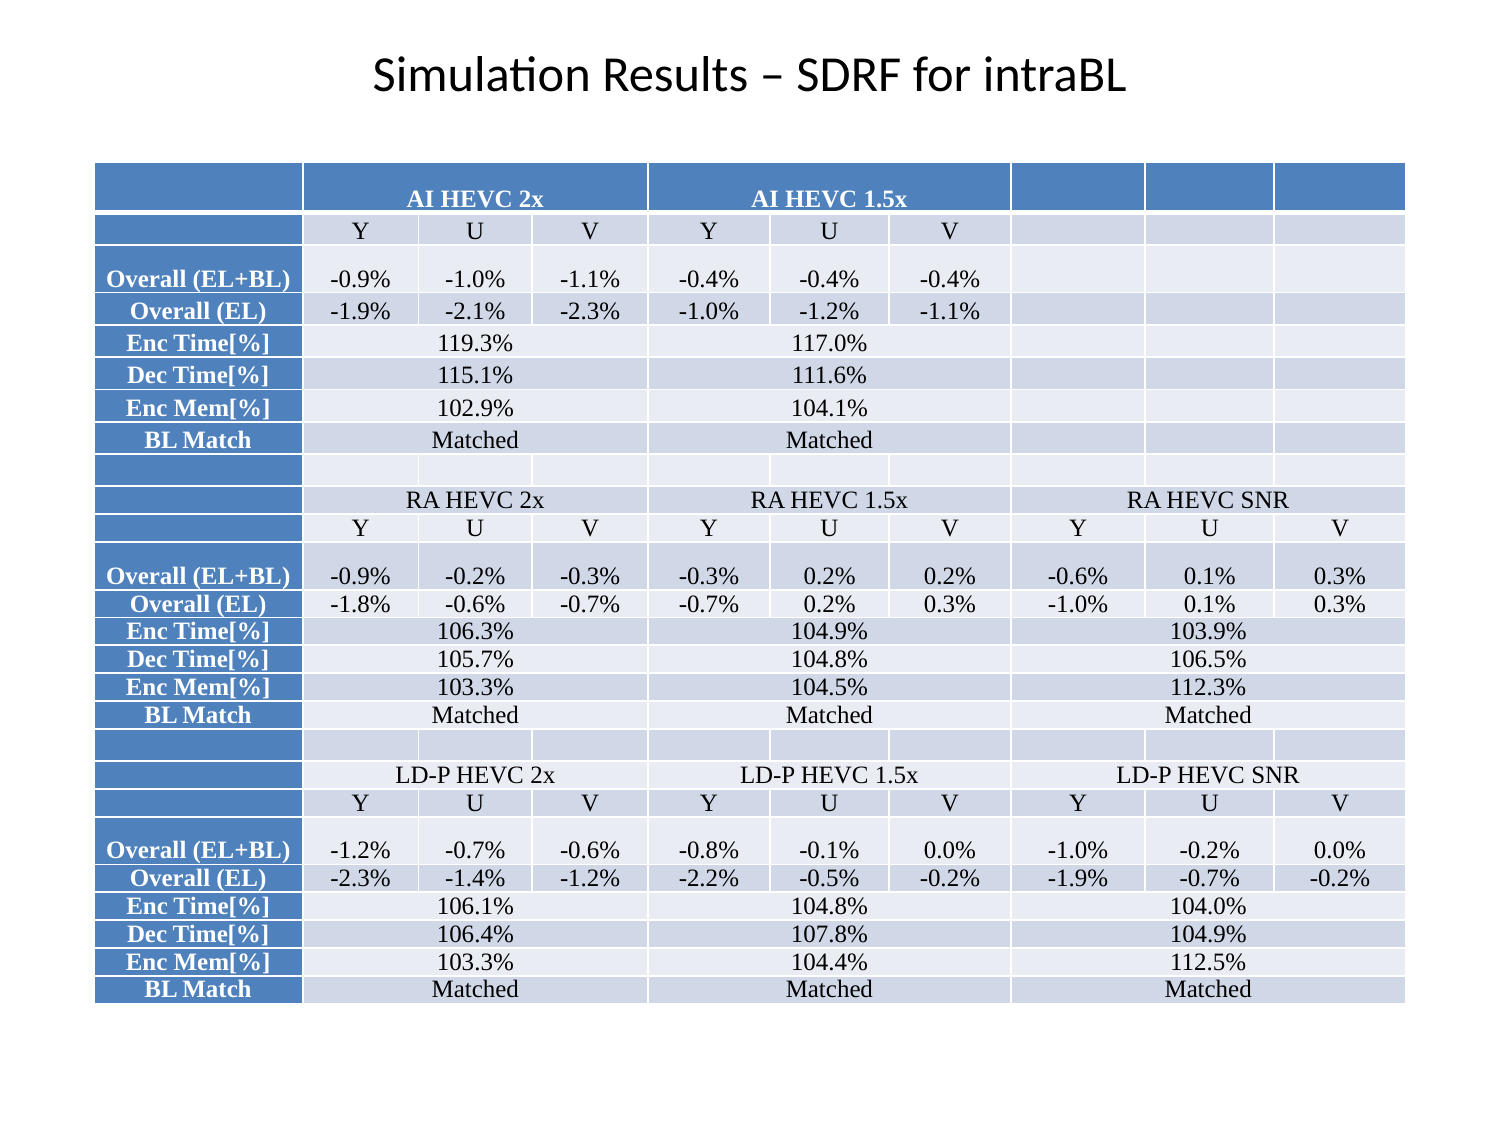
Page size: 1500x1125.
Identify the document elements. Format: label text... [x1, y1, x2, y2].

table_cell LD-P HEVC 1.5x [649, 762, 1010, 788]
table_cell Enc Time[%] [95, 326, 302, 356]
table_cell U [771, 515, 888, 541]
table_cell Y [1012, 515, 1144, 541]
table_cell Enc Mem[%] [95, 674, 302, 700]
table_cell [1012, 390, 1144, 421]
table_cell [1012, 358, 1144, 389]
table_cell 104.4% [649, 949, 1010, 975]
table_cell -2.3% [533, 293, 647, 324]
table_cell Dec Time[%] [95, 921, 302, 947]
table_cell [95, 515, 302, 541]
table_cell Overall (EL+BL) [95, 246, 302, 292]
table_cell Matched [649, 702, 1010, 728]
table_cell [1275, 358, 1405, 389]
table_cell -0.2% [1146, 818, 1273, 864]
table_cell 0.2% [771, 591, 888, 617]
table_cell [1012, 293, 1144, 324]
table_cell 106.5% [1012, 646, 1405, 672]
table_cell [1275, 423, 1405, 453]
table_cell 0.0% [890, 818, 1010, 864]
table_cell V [533, 790, 647, 816]
table_cell Overall (EL+BL) [95, 818, 302, 864]
table_cell [1146, 455, 1273, 485]
table_header [1012, 163, 1144, 210]
table_cell [95, 455, 302, 485]
table_cell BL Match [95, 977, 302, 1003]
table_cell -0.2% [890, 865, 1010, 891]
table_cell [419, 730, 531, 760]
table_cell Overall (EL) [95, 591, 302, 617]
table_cell [95, 730, 302, 760]
table_cell -1.9% [1012, 865, 1144, 891]
table_cell V [890, 790, 1010, 816]
table_cell 0.3% [1275, 543, 1405, 589]
table_cell 117.0% [649, 326, 1010, 356]
table_cell U [1146, 515, 1273, 541]
table_header AI HEVC 2x [304, 163, 647, 210]
table_cell 115.1% [304, 358, 647, 389]
table_cell -0.8% [649, 818, 769, 864]
table_cell [1012, 423, 1144, 453]
table_cell -1.1% [890, 293, 1010, 324]
table_cell 111.6% [649, 358, 1010, 389]
table_cell Y [304, 515, 418, 541]
table_cell -1.0% [1012, 818, 1144, 864]
table_cell Enc Time[%] [95, 893, 302, 919]
table_cell V [1275, 790, 1405, 816]
table_cell [1275, 390, 1405, 421]
table_cell U [419, 515, 531, 541]
table_cell Dec Time[%] [95, 358, 302, 389]
table_cell Overall (EL) [95, 865, 302, 891]
table_cell [1012, 246, 1144, 292]
table_cell 104.8% [649, 646, 1010, 672]
table_cell -1.2% [771, 293, 888, 324]
table_cell 103.9% [1012, 618, 1405, 644]
table_cell -0.5% [771, 865, 888, 891]
table_cell -0.4% [649, 246, 769, 292]
table_cell 104.9% [1012, 921, 1405, 947]
table_cell [1012, 326, 1144, 356]
table_cell -1.0% [1012, 591, 1144, 617]
table_cell -0.7% [419, 818, 531, 864]
table_cell [533, 730, 647, 760]
table_cell V [1275, 515, 1405, 541]
table_cell -0.6% [1012, 543, 1144, 589]
table_cell Enc Time[%] [95, 618, 302, 644]
table_cell [1275, 455, 1405, 485]
table_cell [1275, 730, 1405, 760]
table_cell [890, 455, 1010, 485]
table_cell Matched [304, 702, 647, 728]
title Simulation Results – SDRF for intraBL [75, 45, 1425, 113]
table_header [1275, 163, 1405, 210]
table_cell -1.0% [649, 293, 769, 324]
table_cell 106.4% [304, 921, 647, 947]
table_cell [1012, 455, 1144, 485]
table_cell RA HEVC SNR [1012, 487, 1405, 513]
table_header [1146, 163, 1273, 210]
table_cell -2.3% [304, 865, 418, 891]
table_cell Matched [649, 977, 1010, 1003]
table_cell RA HEVC 1.5x [649, 487, 1010, 513]
table_cell -1.0% [419, 246, 531, 292]
table_cell -1.9% [304, 293, 418, 324]
table_cell [1146, 326, 1273, 356]
table_cell Enc Mem[%] [95, 949, 302, 975]
table_cell Y [649, 515, 769, 541]
table_cell [304, 455, 418, 485]
table_cell U [419, 790, 531, 816]
table_cell U [419, 215, 531, 244]
table_cell Matched [304, 423, 647, 453]
table_cell [771, 455, 888, 485]
table_cell 104.0% [1012, 893, 1405, 919]
table_cell [649, 455, 769, 485]
table_cell Y [1012, 790, 1144, 816]
table_cell [771, 730, 888, 760]
table_cell 107.8% [649, 921, 1010, 947]
table_cell [1146, 358, 1273, 389]
table_cell -0.6% [533, 818, 647, 864]
table_cell -1.1% [533, 246, 647, 292]
table_cell [304, 730, 418, 760]
table_cell 104.8% [649, 893, 1010, 919]
table_cell [95, 790, 302, 816]
table_cell Y [649, 790, 769, 816]
table_cell -0.1% [771, 818, 888, 864]
table_cell LD-P HEVC 2x [304, 762, 647, 788]
table_cell 0.2% [771, 543, 888, 589]
table_cell [1146, 390, 1273, 421]
table_cell 104.1% [649, 390, 1010, 421]
table_cell [1275, 326, 1405, 356]
table_cell [1146, 215, 1273, 244]
table_cell -0.2% [419, 543, 531, 589]
table_cell 119.3% [304, 326, 647, 356]
table_cell [1146, 423, 1273, 453]
table_cell -0.3% [649, 543, 769, 589]
table_cell -1.2% [304, 818, 418, 864]
table_cell -0.9% [304, 543, 418, 589]
table_cell V [533, 515, 647, 541]
table_cell V [533, 215, 647, 244]
table_cell Matched [649, 423, 1010, 453]
table_cell 104.5% [649, 674, 1010, 700]
table_cell [1146, 293, 1273, 324]
table_cell [890, 730, 1010, 760]
table_cell -0.6% [419, 591, 531, 617]
table_cell BL Match [95, 423, 302, 453]
table_cell 0.2% [890, 543, 1010, 589]
table_cell [95, 215, 302, 244]
table_cell 112.5% [1012, 949, 1405, 975]
table_cell RA HEVC 2x [304, 487, 647, 513]
table_cell [1275, 215, 1405, 244]
table_cell Y [649, 215, 769, 244]
table_cell 0.0% [1275, 818, 1405, 864]
table_cell [95, 762, 302, 788]
table_header AI HEVC 1.5x [649, 163, 1010, 210]
table_cell -1.8% [304, 591, 418, 617]
table_cell Y [304, 790, 418, 816]
table_cell U [1146, 790, 1273, 816]
table_cell -0.7% [1146, 865, 1273, 891]
table_cell [1012, 215, 1144, 244]
table_cell [95, 487, 302, 513]
table_cell 103.3% [304, 674, 647, 700]
table_cell -0.9% [304, 246, 418, 292]
table_cell -0.3% [533, 543, 647, 589]
table_cell 106.1% [304, 893, 647, 919]
table_cell Matched [1012, 977, 1405, 1003]
table_cell -2.1% [419, 293, 531, 324]
table_cell U [771, 790, 888, 816]
table_cell Overall (EL) [95, 293, 302, 324]
table_cell -0.7% [649, 591, 769, 617]
table_cell [419, 455, 531, 485]
table_cell 102.9% [304, 390, 647, 421]
table_cell 106.3% [304, 618, 647, 644]
table_cell [1275, 293, 1405, 324]
table_cell 105.7% [304, 646, 647, 672]
table_cell [1146, 730, 1273, 760]
table_cell [1275, 246, 1405, 292]
table_cell 103.3% [304, 949, 647, 975]
table_cell Enc Mem[%] [95, 390, 302, 421]
table_cell -0.2% [1275, 865, 1405, 891]
table_cell Dec Time[%] [95, 646, 302, 672]
table_cell Matched [1012, 702, 1405, 728]
table_cell [1146, 246, 1273, 292]
table_cell U [771, 215, 888, 244]
table_cell 0.3% [890, 591, 1010, 617]
table_cell 0.1% [1146, 543, 1273, 589]
table_cell BL Match [95, 702, 302, 728]
table_header [95, 163, 302, 210]
table_cell 0.1% [1146, 591, 1273, 617]
table_cell -1.4% [419, 865, 531, 891]
table_cell [1012, 730, 1144, 760]
table_cell -0.4% [890, 246, 1010, 292]
table_cell -0.4% [771, 246, 888, 292]
table_cell Y [304, 215, 418, 244]
table_cell LD-P HEVC SNR [1012, 762, 1405, 788]
table_cell Matched [304, 977, 647, 1003]
table_cell -2.2% [649, 865, 769, 891]
table_cell -0.7% [533, 591, 647, 617]
table_cell 112.3% [1012, 674, 1405, 700]
table_cell V [890, 515, 1010, 541]
table_cell 104.9% [649, 618, 1010, 644]
table_cell 0.3% [1275, 591, 1405, 617]
table_cell [533, 455, 647, 485]
table_cell -1.2% [533, 865, 647, 891]
table_cell V [890, 215, 1010, 244]
table_cell [649, 730, 769, 760]
table_cell Overall (EL+BL) [95, 543, 302, 589]
